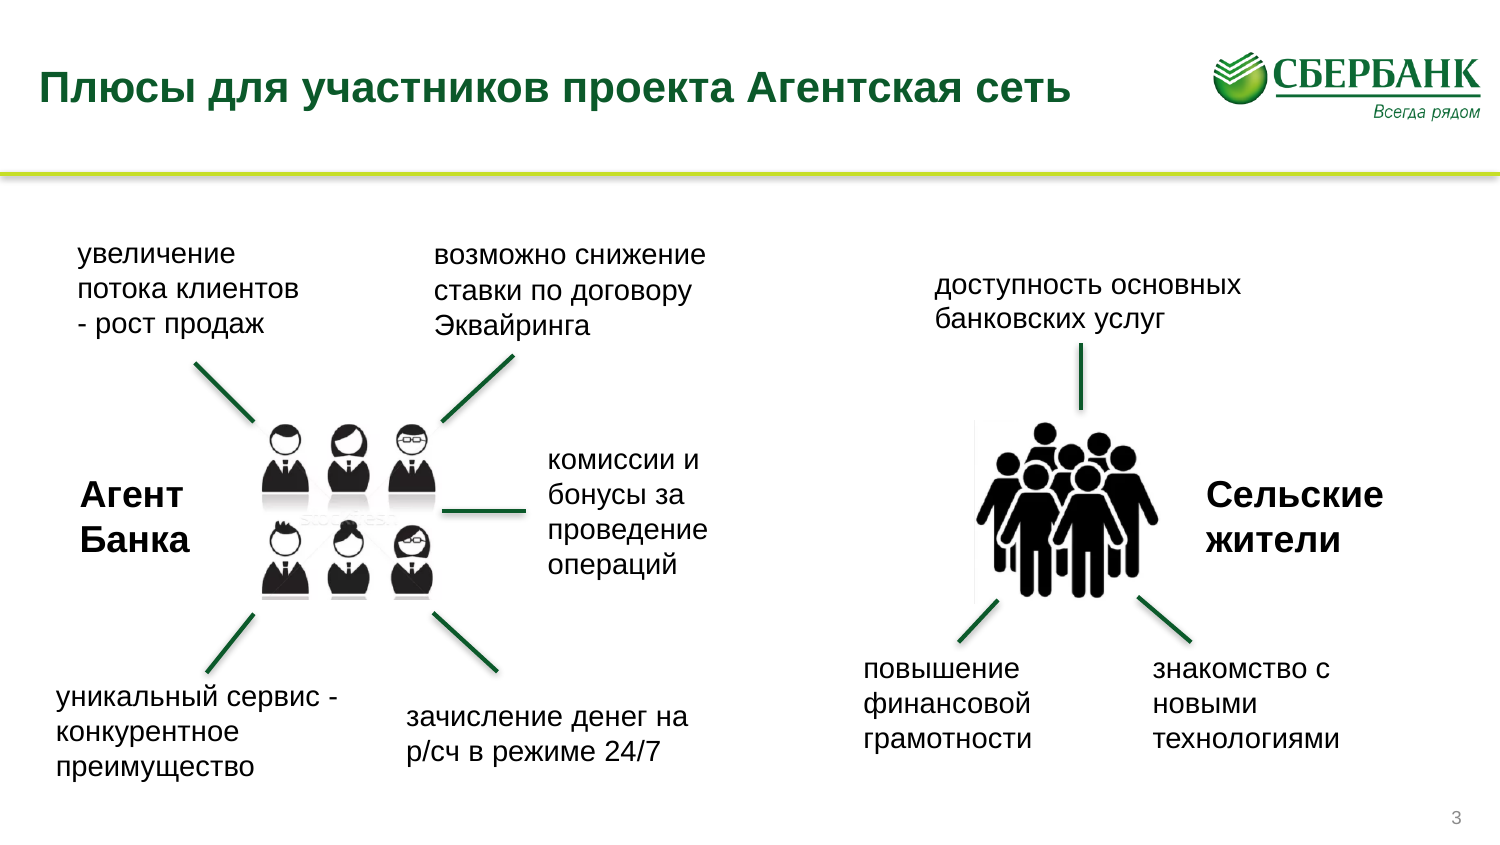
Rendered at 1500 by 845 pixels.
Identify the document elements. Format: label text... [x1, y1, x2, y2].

title Плюсы для участников проекта Агентская сеть [38, 1, 1194, 170]
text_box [206, 613, 255, 674]
text_box уникальный сервис - конкурентное преимущество [41, 669, 420, 790]
text_box зачисление денег на р/сч в режиме 24/7 [391, 690, 708, 776]
text_box доступность основных банковских услуг [919, 257, 1356, 343]
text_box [958, 599, 999, 643]
picture [974, 419, 1161, 605]
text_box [432, 612, 498, 672]
picture [1205, 39, 1491, 132]
slide_number 3 [1451, 794, 1491, 840]
text_box повышение финансовой грамотности [848, 642, 1069, 762]
text_box Агент Банка [64, 462, 207, 568]
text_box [1137, 596, 1192, 643]
text_box увеличение потока клиентов - рост продаж [62, 227, 316, 347]
text_box комиссии и бонусы за проведение операций [532, 432, 743, 588]
text_box возможно снижение ставки по договору Эквайринга [419, 228, 727, 349]
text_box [194, 362, 255, 423]
text_box Сельские жители [1191, 462, 1411, 568]
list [253, 421, 442, 601]
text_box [441, 354, 514, 423]
text_box знакомство с новыми технологиями [1137, 642, 1378, 762]
